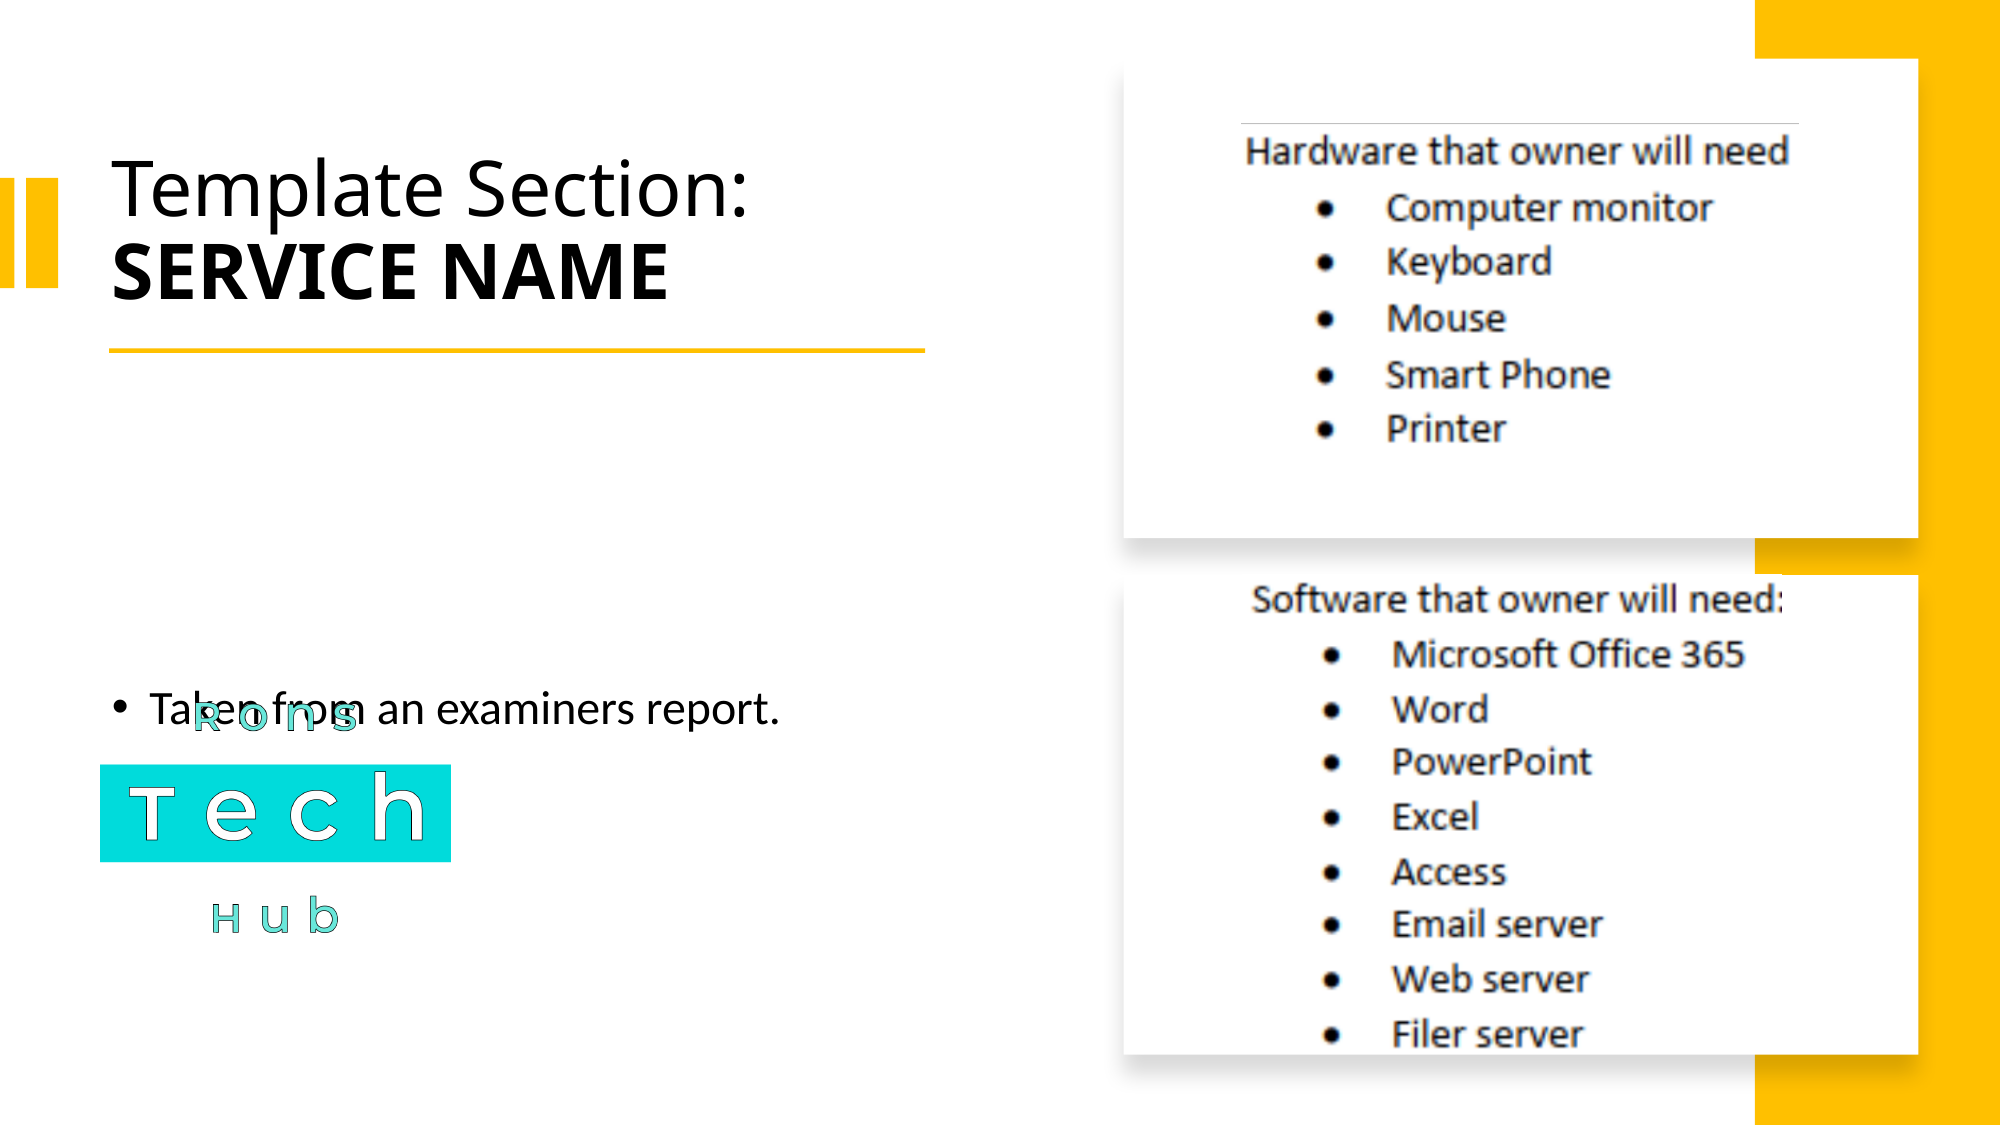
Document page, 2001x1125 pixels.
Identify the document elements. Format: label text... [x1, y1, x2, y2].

text_box [1123, 574, 1919, 1056]
list Taken from an examiners report. [96, 382, 963, 1036]
title Template Section: SERVICE NAME [96, 140, 963, 326]
text_box [0, 0, 1754, 1125]
picture [1242, 574, 1782, 1055]
text_box [108, 347, 926, 354]
text_box [1754, 0, 2000, 1125]
picture [1241, 123, 1799, 454]
picture [100, 634, 451, 992]
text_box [0, 177, 59, 289]
text_box [1123, 58, 1919, 539]
